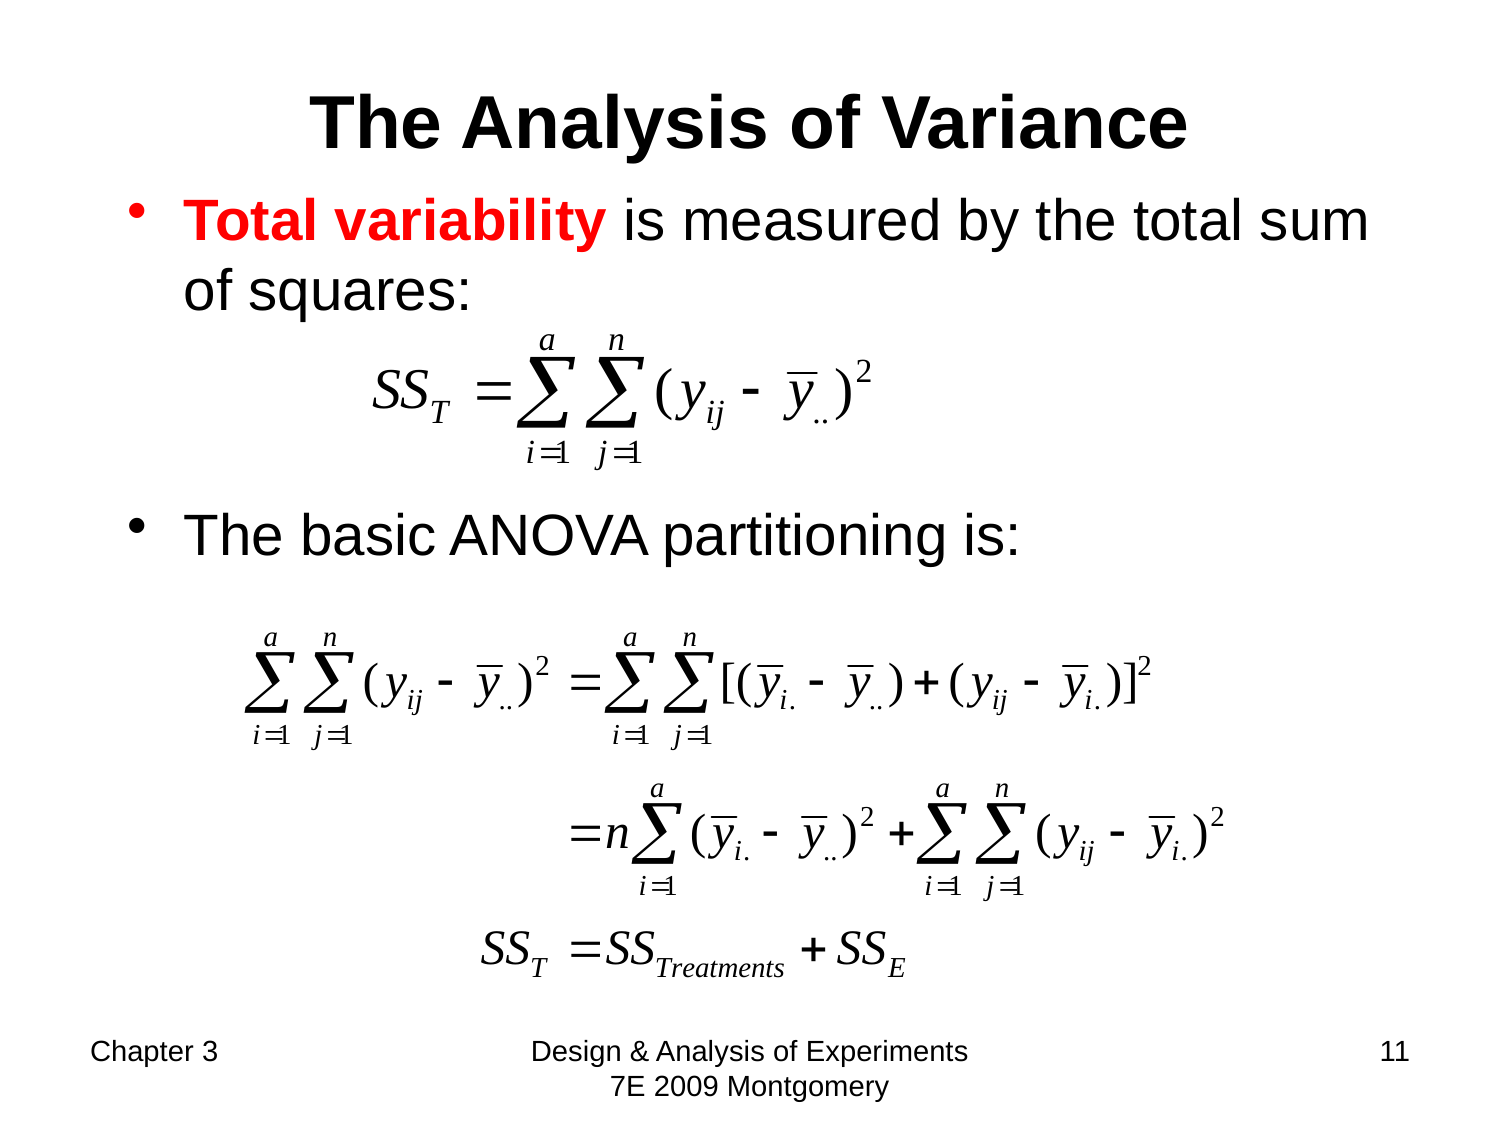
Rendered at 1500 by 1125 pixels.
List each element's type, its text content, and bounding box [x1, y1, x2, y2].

footer Design & Analysis of Experiments 7E 2009 Montgomery [512, 1024, 988, 1103]
title The Analysis of Variance [112, 37, 1388, 174]
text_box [237, 612, 1238, 989]
slide_number 11 [1074, 1024, 1426, 1103]
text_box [362, 312, 888, 482]
list Total variability is measured by the total sum of squares: The basic ANOVA partitioning is: [112, 174, 1388, 651]
slide_number Chapter 3 [74, 1024, 426, 1103]
